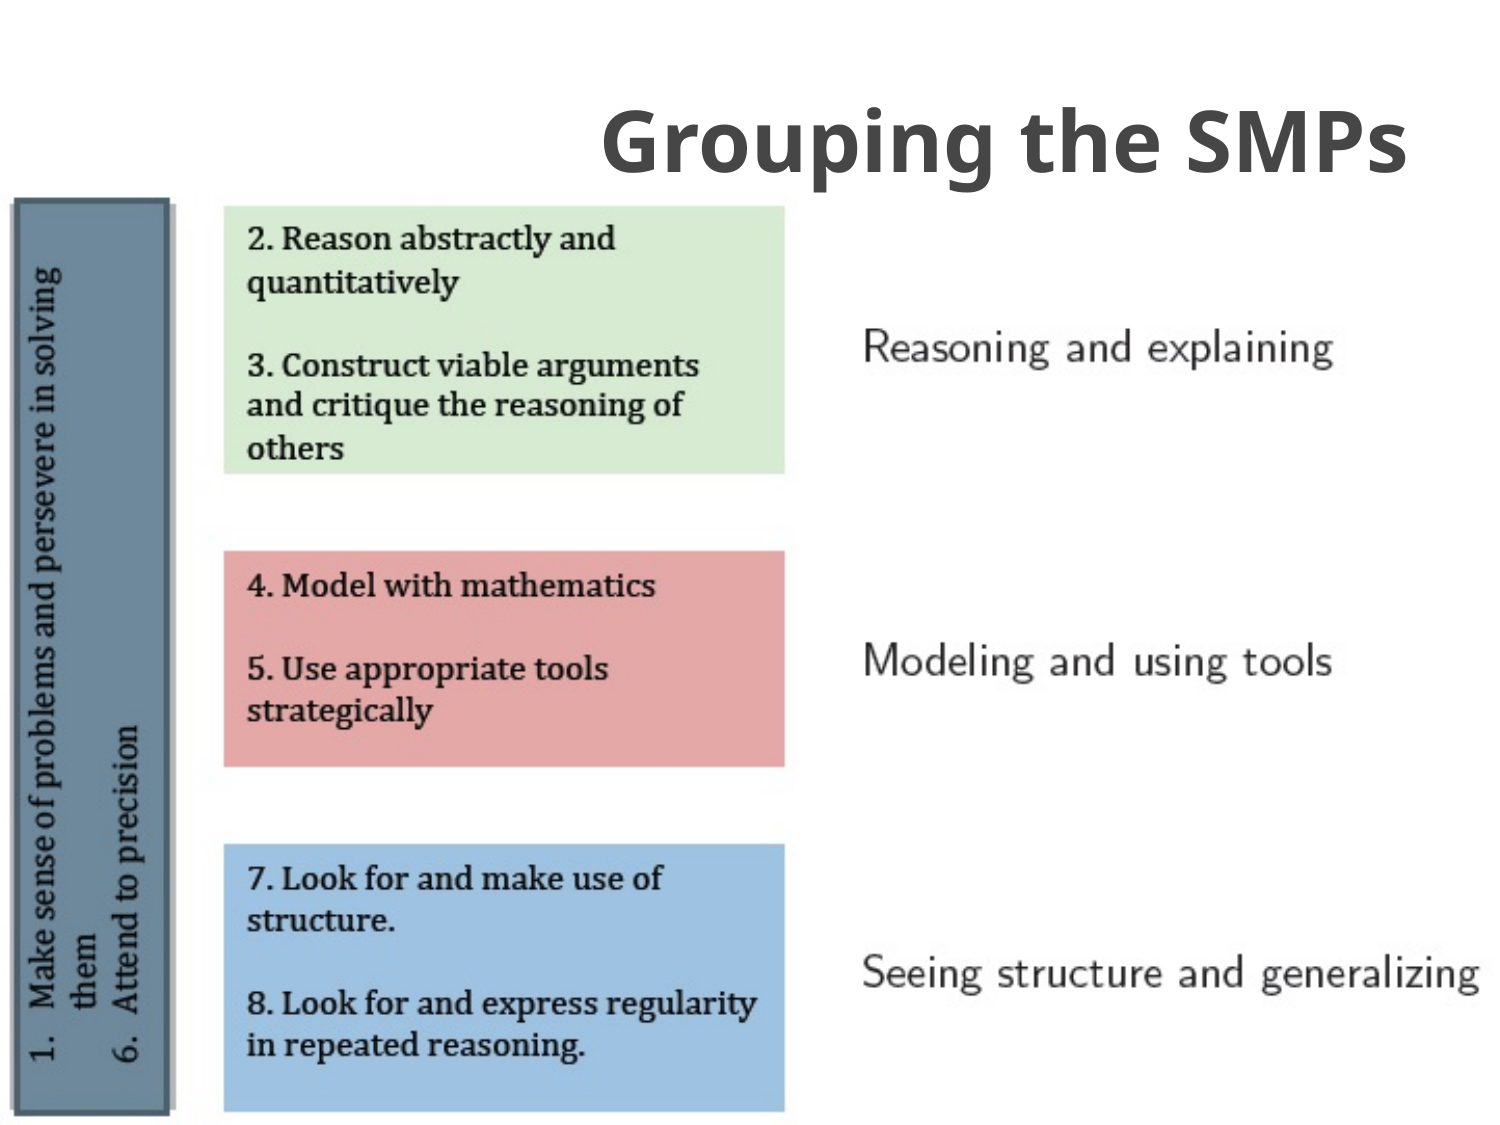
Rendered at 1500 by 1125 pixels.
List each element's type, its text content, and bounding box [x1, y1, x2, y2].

title Grouping the SMPs [75, 45, 1425, 193]
picture [0, 193, 1500, 1125]
